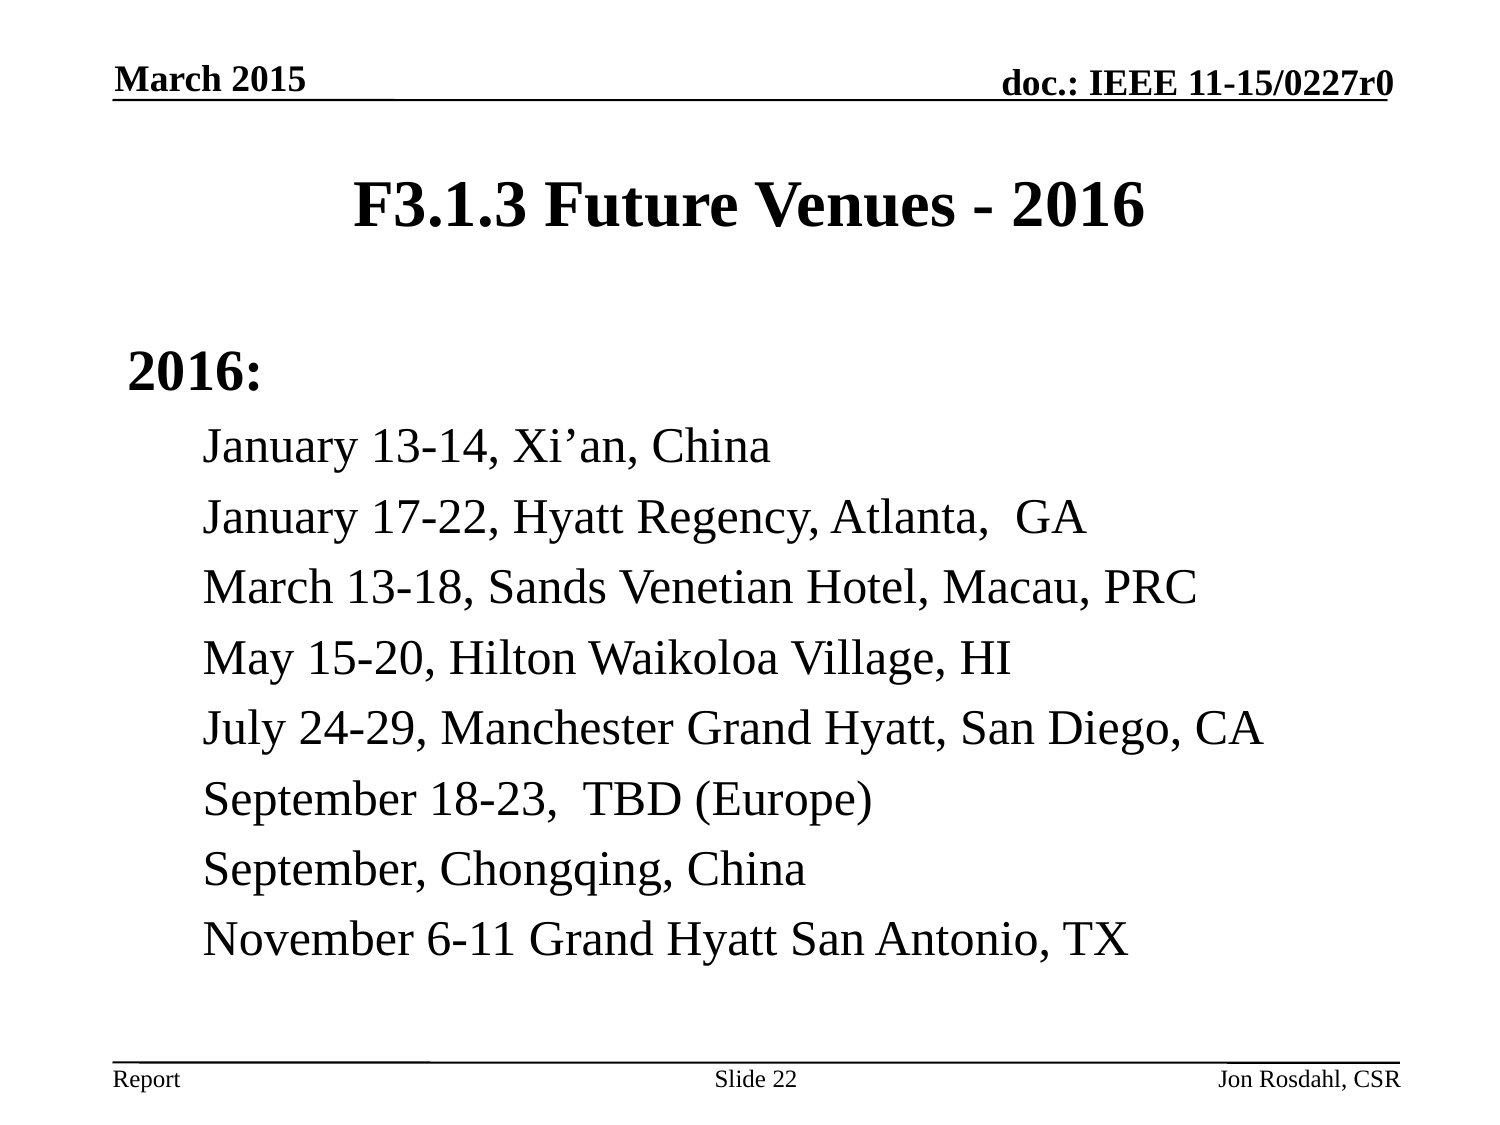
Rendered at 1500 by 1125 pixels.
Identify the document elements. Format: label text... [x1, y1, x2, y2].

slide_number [114, 54, 423, 100]
title F3.1.3 Future Venues - 2016 [112, 112, 1388, 288]
slide_number Slide 22 [712, 1061, 800, 1123]
list 2016: January 13-14, Xi’an, China January 17-22, Hyatt Regency, Atlanta, GA March 13-18, Sands Venetian Hotel, Macau, PRC May 15-20, Hilton Waikoloa Village, HI July 24-29, Manchester Grand Hyatt, San Diego, CA September 18-23, TBD (Europe) September, Chongqing, China November 6-11 Grand Hyatt San Antonio, TX [112, 324, 1388, 1000]
footer Jon Rosdahl, CSR [878, 1061, 1402, 1093]
